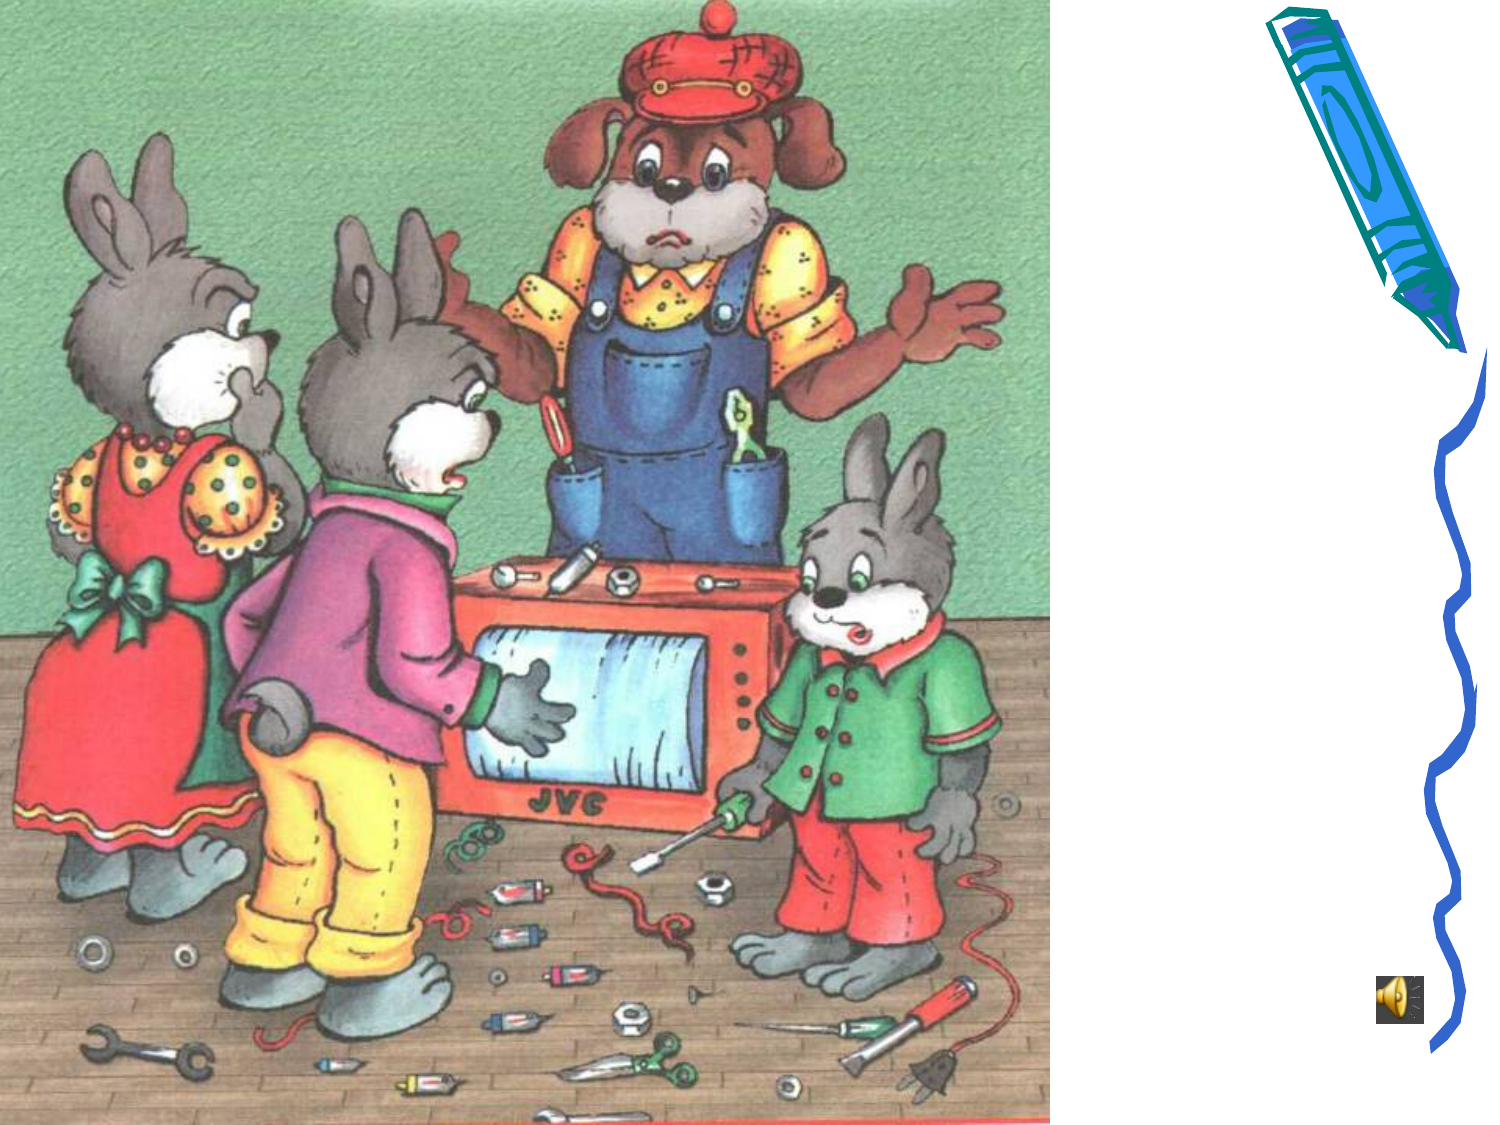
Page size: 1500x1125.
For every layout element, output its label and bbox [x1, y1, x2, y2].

picture [1374, 974, 1426, 1026]
picture [0, 0, 1051, 1125]
